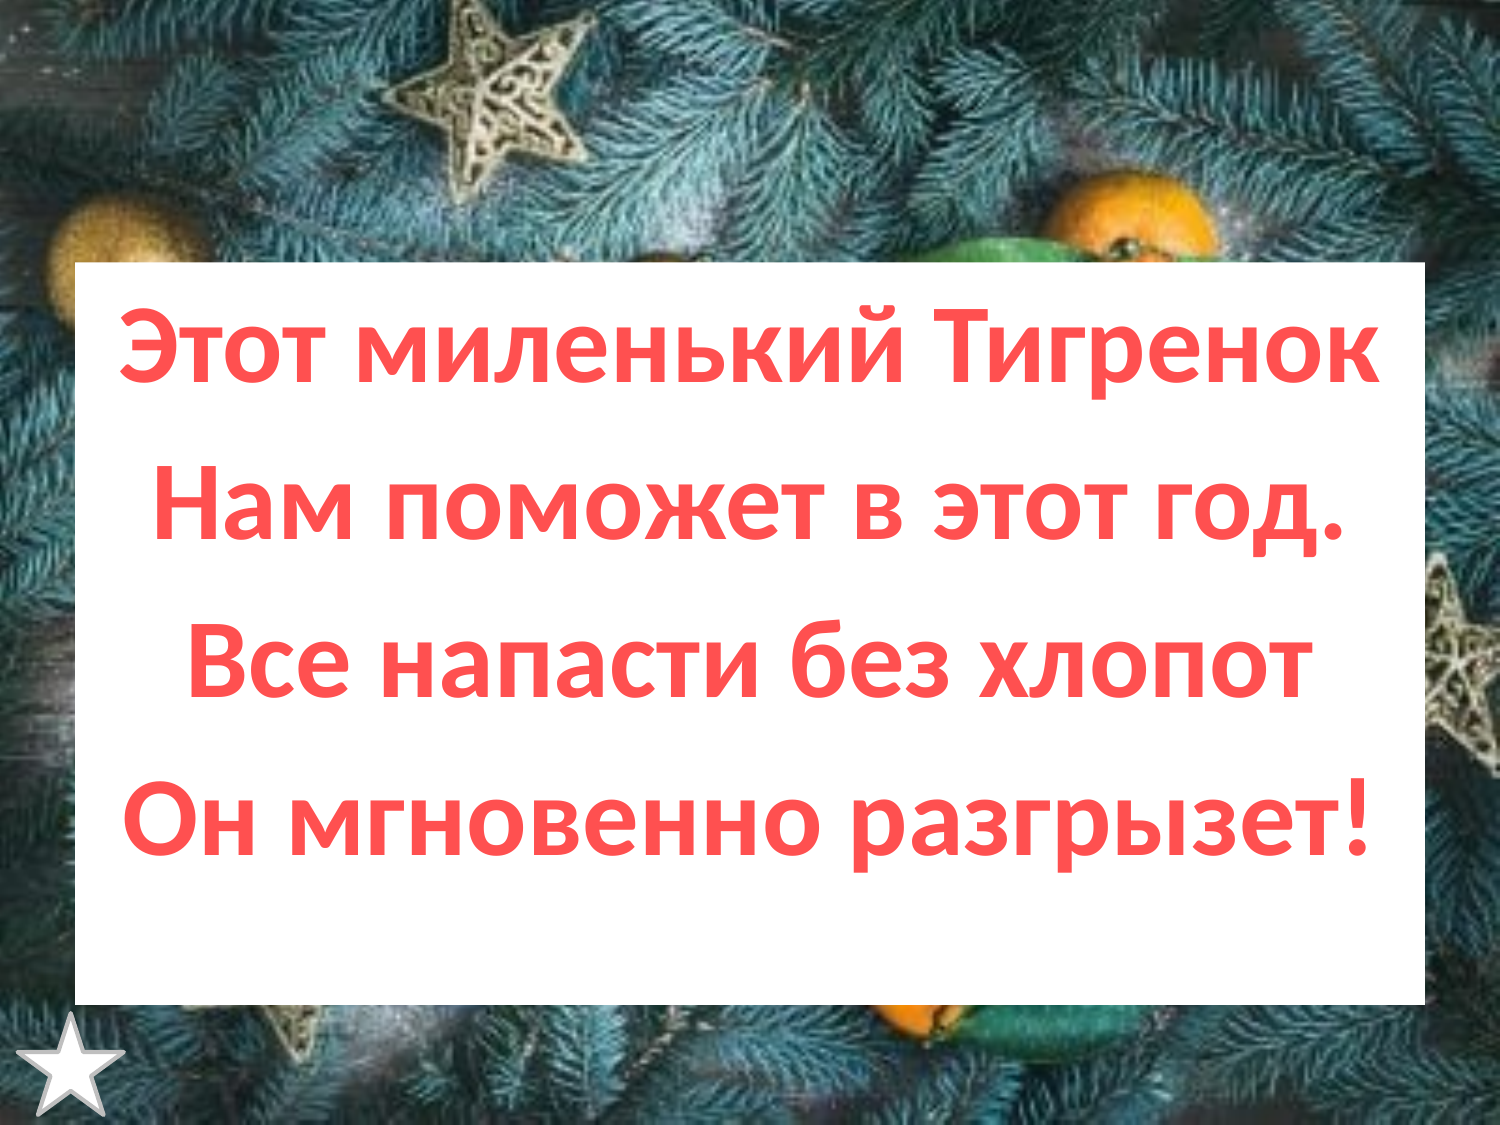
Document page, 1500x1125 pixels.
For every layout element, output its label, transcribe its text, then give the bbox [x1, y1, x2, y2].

text_box [15, 1011, 126, 1117]
picture [0, 0, 1500, 1125]
list Этот миленький Тигренок Нам поможет в этот год. Все напасти без хлопот Он мгновенно разгрызет! [75, 262, 1425, 1005]
